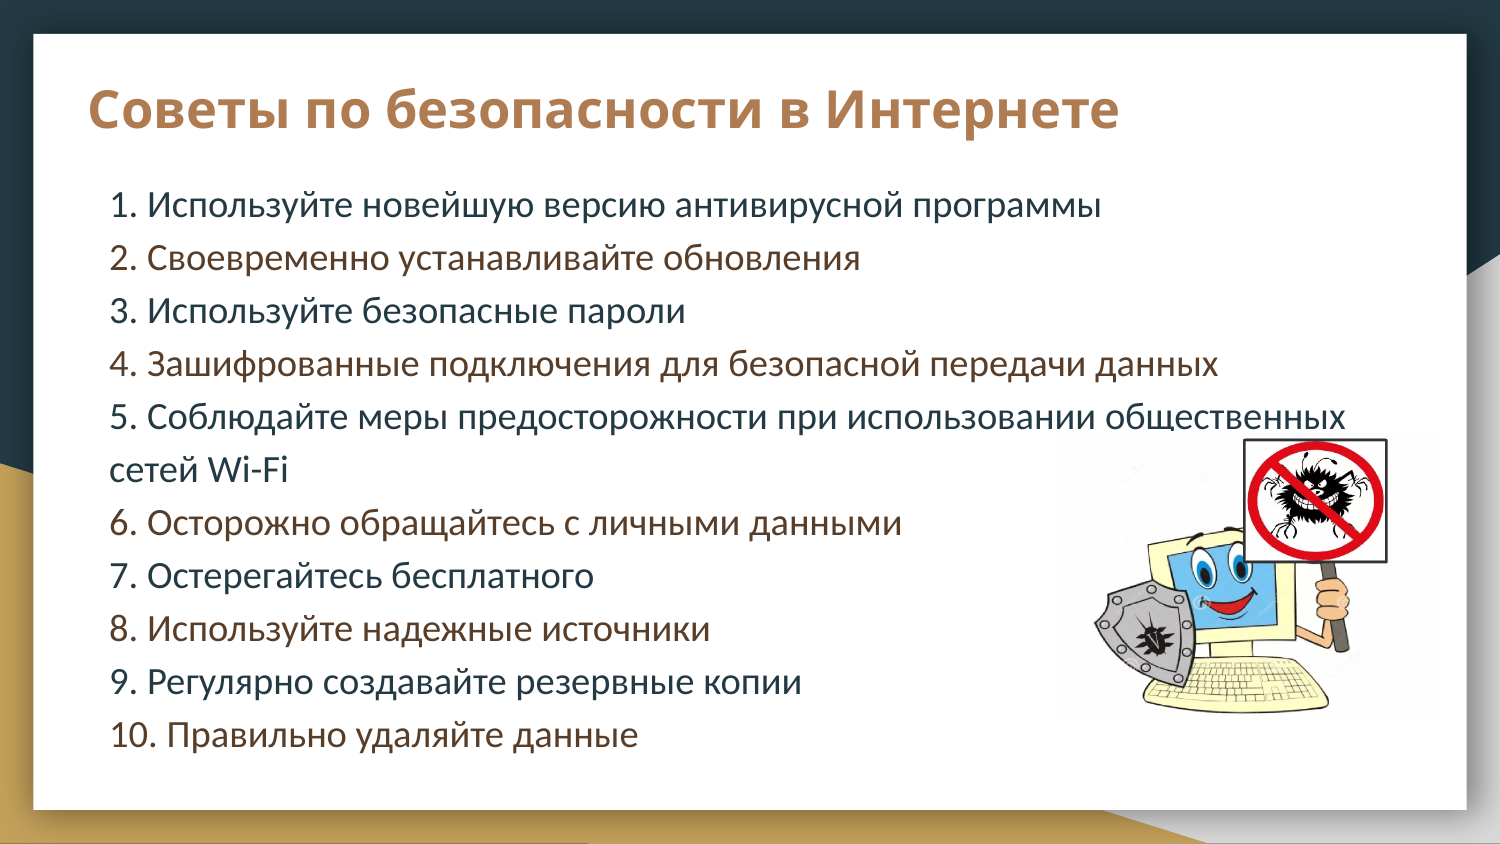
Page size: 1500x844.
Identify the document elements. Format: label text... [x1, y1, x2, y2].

picture [1052, 431, 1439, 721]
title Советы по безопасности в Интернете [72, 61, 1438, 218]
list 1. Используйте новейшую версию антивирусной программы 2. Своевременно устанавливайте обновления 3. Используйте безопасные пароли 4. Зашифрованные подключения для безопасной передачи данных 5. Соблюдайте меры предосторожности при использовании общественных сетей Wi-Fi 6. Осторожно обращайтесь с личными данными 7. Остерегайтесь бесплатного 8. Используйте надежные источники 9. Регулярно создавайте резервные копии 10. Правильно удаляйте данные [72, 157, 1397, 775]
